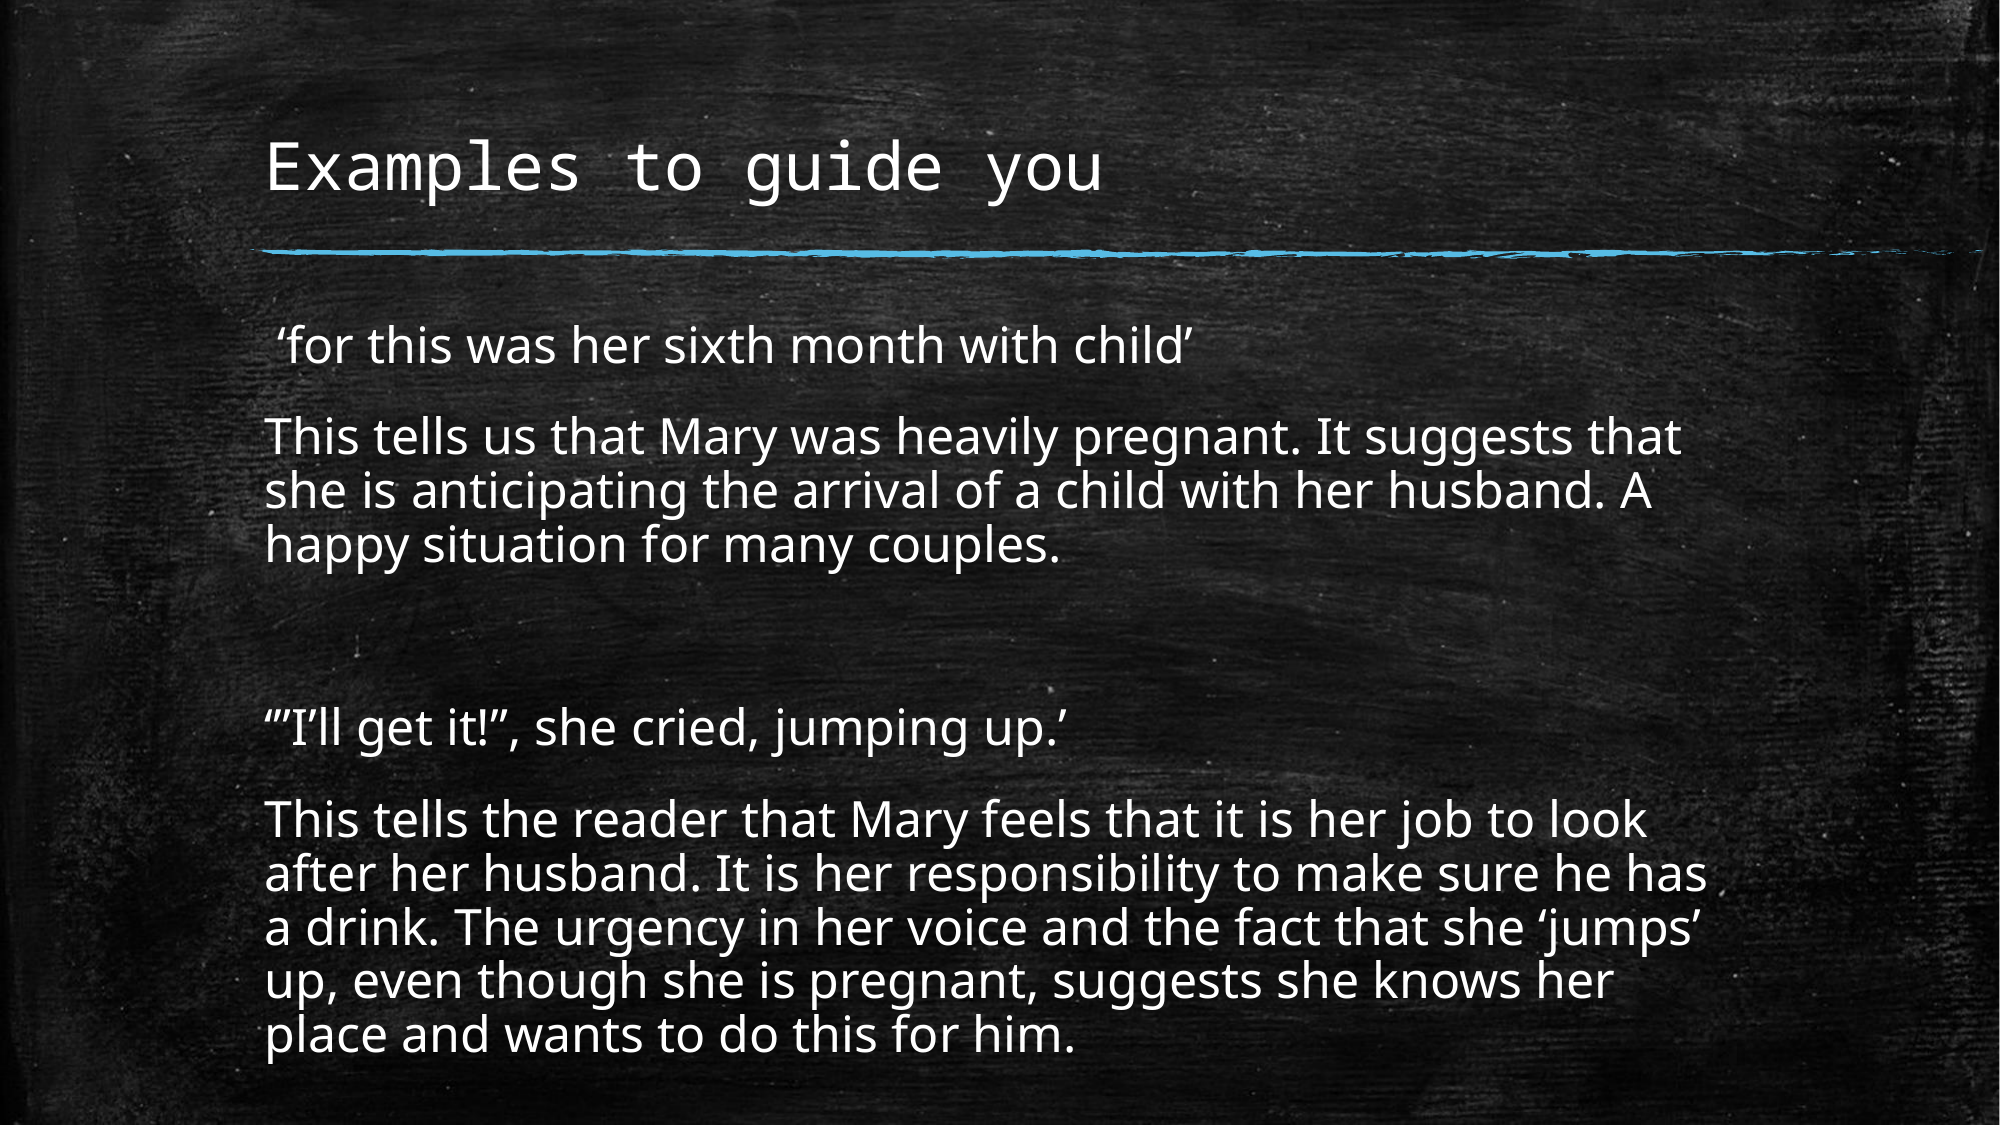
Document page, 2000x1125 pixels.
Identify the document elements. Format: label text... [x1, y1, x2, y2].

title Examples to guide you [249, 45, 1750, 213]
picture [0, 0, 2000, 1125]
list ‘for this was her sixth month with child’ This tells us that Mary was heavily pregnant. It suggests that she is anticipating the arrival of a child with her husband. A happy situation for many couples. ‘”I’ll get it!”, she cried, jumping up.’ This tells the reader that Mary feels that it is her job to look after her husband. It is her responsibility to make sure he has a drink. The urgency in her voice and the fact that she ‘jumps’ up, even though she is pregnant, suggests she knows her place and wants to do this for him. [249, 312, 1750, 1013]
